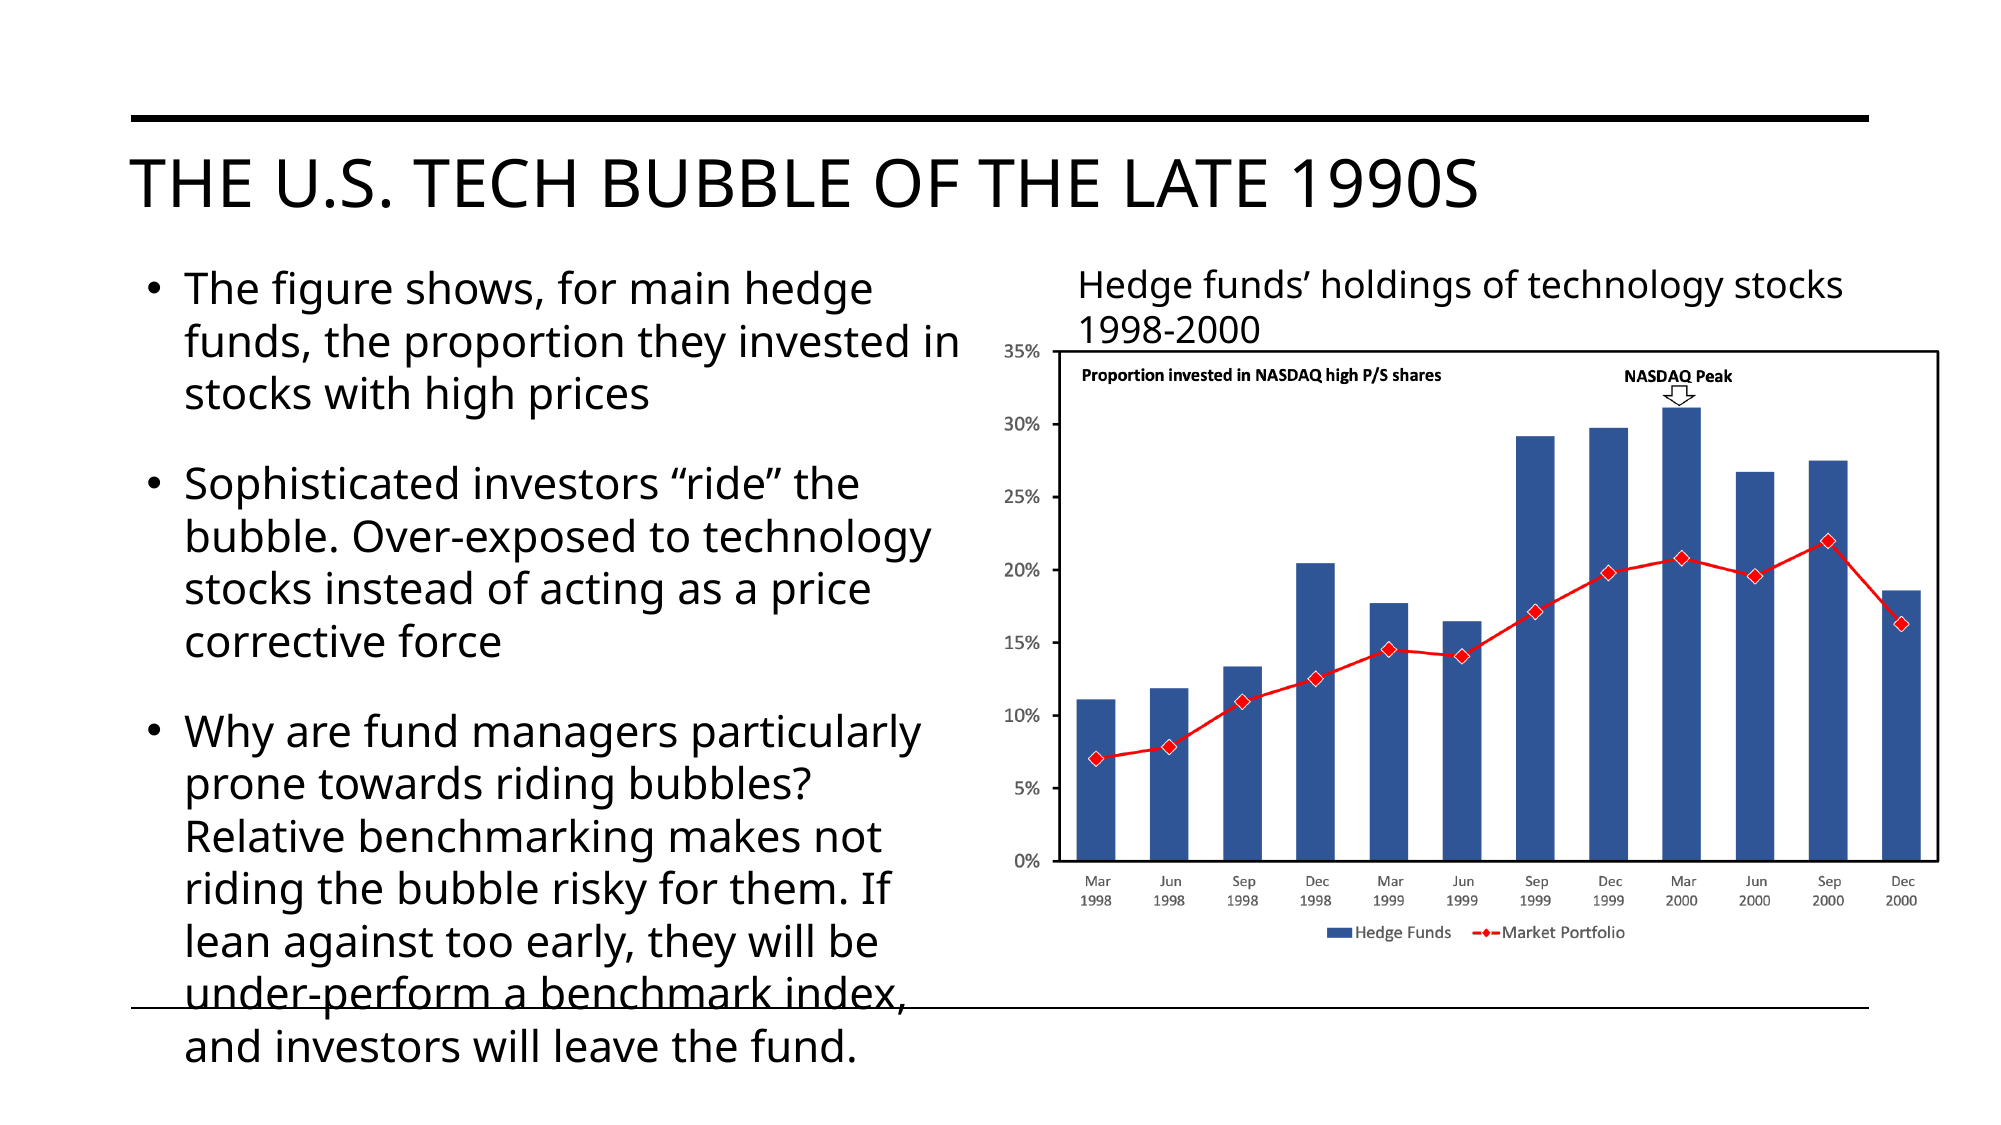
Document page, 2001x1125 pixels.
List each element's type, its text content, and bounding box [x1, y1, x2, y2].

text_box Hedge funds’ holdings of technology stocks 1998-2000 [1069, 253, 1924, 336]
title The U.S. tech bubble of the late 1990s [114, 133, 1869, 218]
list The figure shows, for main hedge funds, the proportion they invested in stocks with high prices Sophisticated investors “ride” the bubble. Over-exposed to technology stocks instead of acting as a price corrective force Why are fund managers particularly prone towards riding bubbles? Relative benchmarking makes not riding the bubble risky for them. If lean against too early, they will be under-perform a benchmark index, and investors will leave the fund. [131, 253, 1000, 973]
picture [999, 336, 1947, 953]
